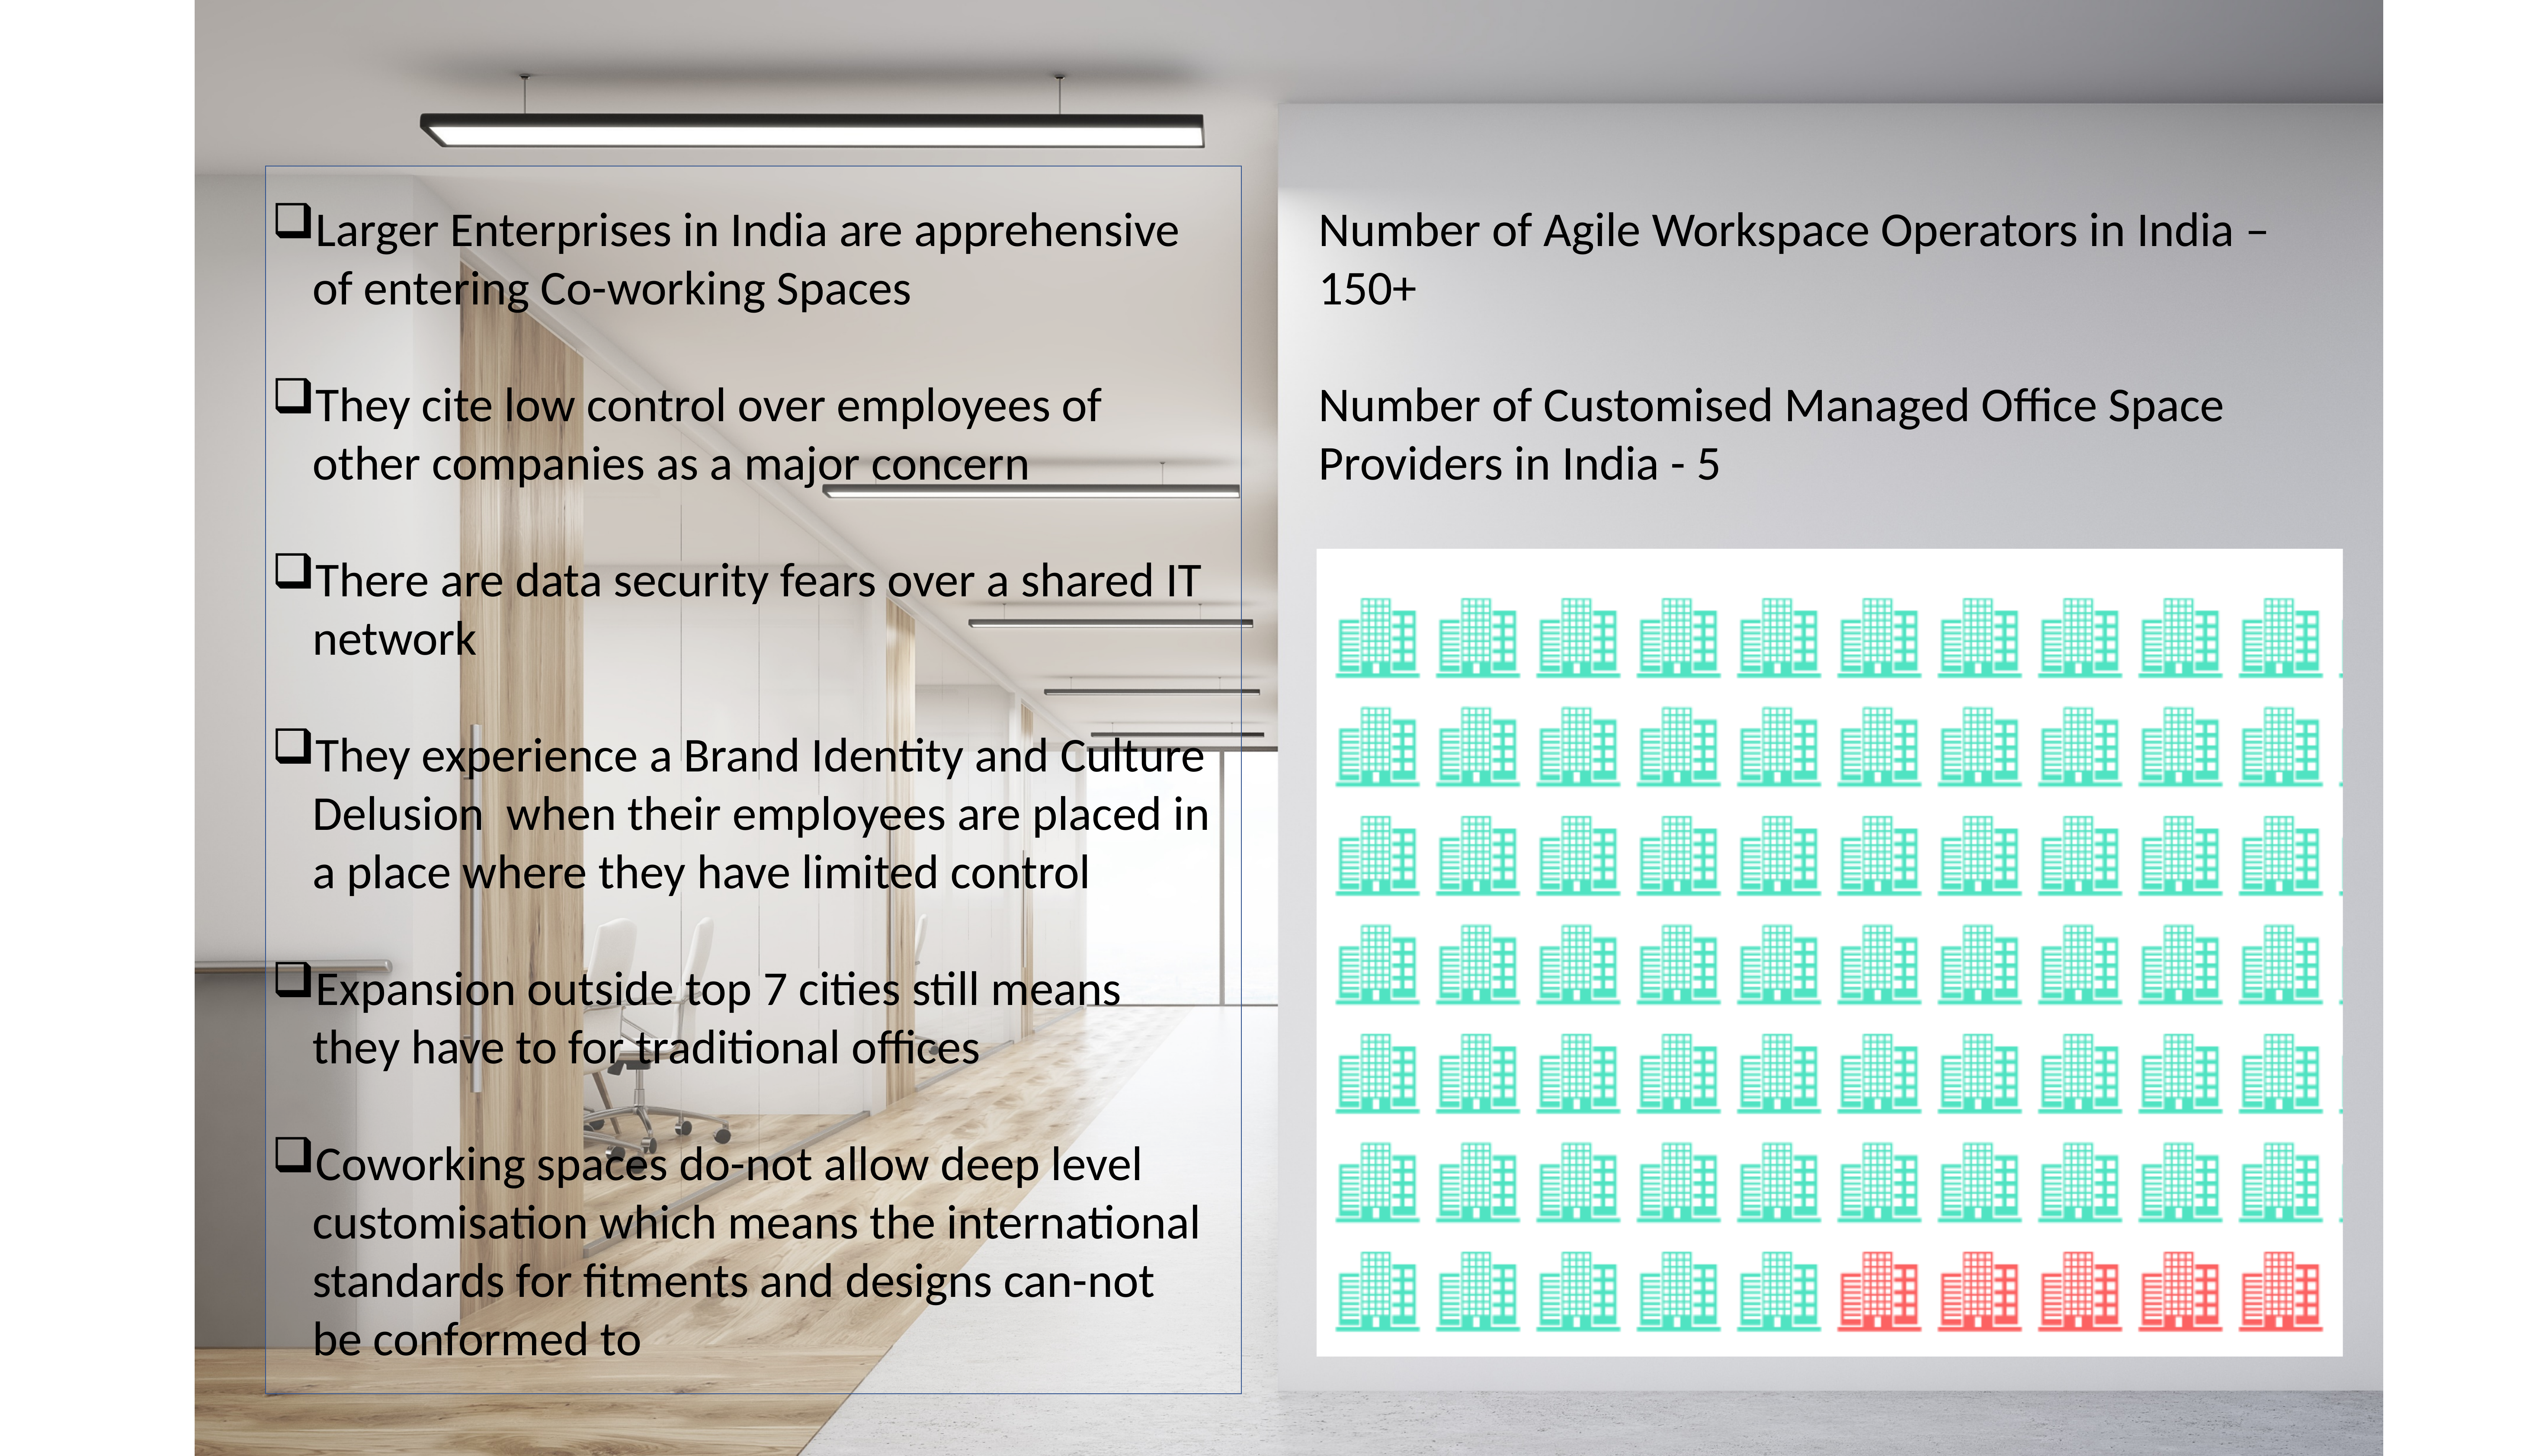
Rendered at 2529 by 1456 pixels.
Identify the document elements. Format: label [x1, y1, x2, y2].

picture [194, 0, 2383, 1456]
